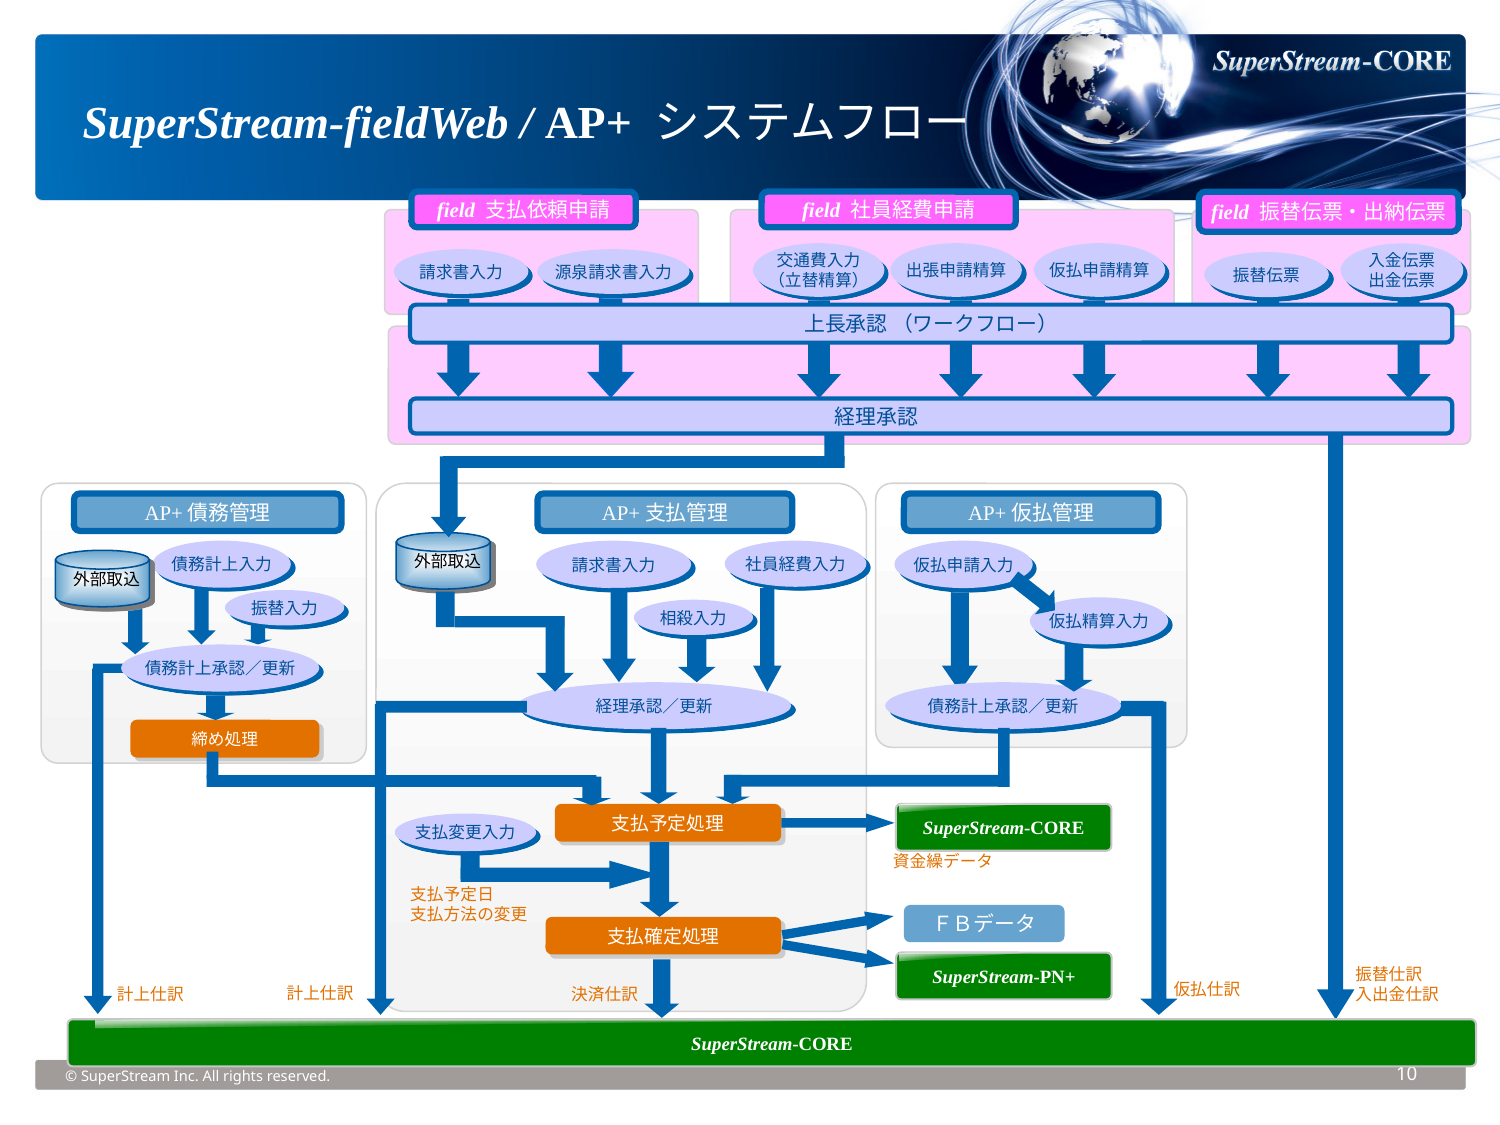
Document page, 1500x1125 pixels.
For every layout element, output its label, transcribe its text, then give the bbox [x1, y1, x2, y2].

text_box [1344, 326, 1471, 445]
text_box [430, 456, 467, 530]
text_box [388, 326, 824, 445]
text_box [83, 673, 113, 1015]
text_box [54, 550, 160, 607]
text_box 仮払申請入力 [894, 540, 1033, 589]
text_box [455, 616, 565, 628]
text_box [536, 628, 574, 692]
text_box 請求書入力 [393, 249, 529, 294]
text_box [447, 299, 470, 304]
text_box 上長承認 （ワークフロー） [410, 304, 1453, 343]
text_box [206, 751, 219, 775]
text_box 決済仕訳 [556, 976, 680, 1011]
text_box [387, 713, 655, 803]
text_box field 社員経費申請 [761, 191, 1016, 228]
text_box 入金伝票 出金伝票 [1340, 243, 1464, 298]
text_box [1072, 343, 1117, 399]
text_box [460, 851, 480, 880]
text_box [894, 952, 1112, 1000]
text_box [121, 616, 150, 655]
text_box [1192, 209, 1471, 315]
text_box [572, 776, 611, 806]
text_box 振替伝票 [1204, 252, 1329, 298]
text_box 支払確定処理 [545, 916, 782, 955]
text_box [730, 209, 1175, 304]
text_box [963, 343, 1092, 398]
text_box [366, 787, 395, 1015]
text_box 振替仕訳 入出金仕訳 [1340, 956, 1464, 1012]
text_box [949, 300, 972, 304]
slide_number 10 [1299, 1074, 1418, 1090]
text_box [662, 577, 867, 803]
text_box [1316, 432, 1344, 1017]
footer © SuperStream Inc. All rights reserved. [50, 1059, 423, 1094]
text_box [998, 727, 1010, 774]
text_box 支払予定処理 [554, 803, 782, 842]
text_box 経理承認／更新 [521, 682, 792, 730]
text_box [599, 299, 622, 304]
text_box 源泉請求書入力 [537, 249, 690, 294]
text_box 交通費入力 （立替精算） [752, 243, 885, 297]
text_box 出張申請精算 [890, 243, 1022, 297]
text_box [738, 787, 867, 818]
text_box [781, 911, 894, 940]
text_box [206, 775, 597, 787]
text_box [92, 663, 122, 673]
text_box [845, 434, 1328, 445]
text_box field 振替伝票・出納伝票 [1198, 191, 1459, 232]
text_box [1121, 700, 1164, 717]
text_box 社員経費入力 [724, 540, 867, 587]
text_box [742, 774, 1010, 787]
text_box [187, 588, 216, 644]
text_box [436, 343, 481, 397]
text_box [1386, 343, 1431, 399]
picture [0, 0, 1500, 1125]
text_box [639, 841, 680, 917]
text_box [435, 599, 455, 628]
text_box [662, 828, 867, 929]
text_box [824, 432, 845, 462]
text_box [480, 860, 649, 889]
text_box AP+仮払管理 [903, 493, 1159, 531]
text_box field 支払依頼申請 [411, 191, 636, 228]
text_box 計上仕訳 [102, 976, 225, 1011]
text_box [602, 587, 636, 683]
text_box [455, 483, 867, 691]
text_box 債務計上入力 [162, 540, 291, 588]
text_box 仮払申請精算 [1033, 243, 1166, 297]
text_box [715, 774, 750, 804]
text_box 計上仕訳 [271, 976, 376, 1011]
text_box [374, 704, 387, 775]
text_box [1397, 300, 1420, 304]
text_box [671, 951, 867, 1012]
text_box [196, 696, 235, 721]
title SuperStream-fieldWeb / AP+ システムフロー [82, 35, 1418, 201]
text_box [1096, 343, 1266, 398]
text_box [1257, 300, 1280, 304]
text_box [1008, 571, 1055, 615]
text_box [894, 803, 1112, 851]
text_box [588, 343, 633, 397]
text_box [753, 588, 782, 692]
text_box [787, 926, 867, 953]
text_box ＦＢデータ [903, 904, 1065, 943]
text_box [1083, 300, 1106, 304]
text_box [443, 456, 845, 468]
text_box [639, 727, 678, 804]
text_box [41, 483, 367, 764]
text_box [939, 343, 983, 399]
text_box [375, 483, 552, 704]
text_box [58, 1018, 1477, 1067]
text_box 経理承認 [410, 398, 1453, 434]
text_box [376, 700, 527, 713]
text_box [395, 532, 500, 590]
text_box [1246, 343, 1291, 399]
text_box [677, 635, 716, 683]
text_box [1055, 644, 1093, 692]
text_box [1270, 343, 1407, 398]
text_box [653, 959, 671, 976]
text_box 計上仕訳 [385, 1000, 395, 1011]
text_box 振替入力 [224, 590, 345, 626]
text_box [875, 483, 1187, 748]
text_box [1140, 701, 1168, 1015]
text_box [243, 625, 273, 645]
text_box [781, 940, 889, 968]
text_box 計上仕訳 [387, 976, 395, 998]
text_box 仮払仕訳 [1158, 971, 1282, 1007]
text_box 支払変更入力 [394, 813, 537, 852]
text_box [384, 209, 699, 315]
text_box AP+支払管理 [537, 493, 793, 531]
text_box [808, 300, 830, 304]
text_box 債務計上承認／更新 [121, 644, 320, 692]
text_box 相殺入力 [633, 599, 754, 636]
text_box [653, 1011, 671, 1017]
text_box [941, 593, 978, 684]
text_box AP+債務管理 [73, 493, 342, 531]
text_box [797, 343, 841, 398]
text_box 資金繰データ [857, 843, 1030, 879]
text_box [575, 878, 656, 916]
text_box 請求書入力 [536, 540, 692, 589]
text_box 締め処理 [130, 719, 320, 758]
text_box 債務計上承認／更新 [885, 682, 1121, 730]
text_box 支払予定日 支払方法の変更 [395, 876, 575, 931]
text_box [821, 343, 959, 398]
text_box [387, 787, 653, 1012]
text_box 仮払精算入力 [1029, 597, 1169, 645]
text_box [781, 813, 889, 833]
